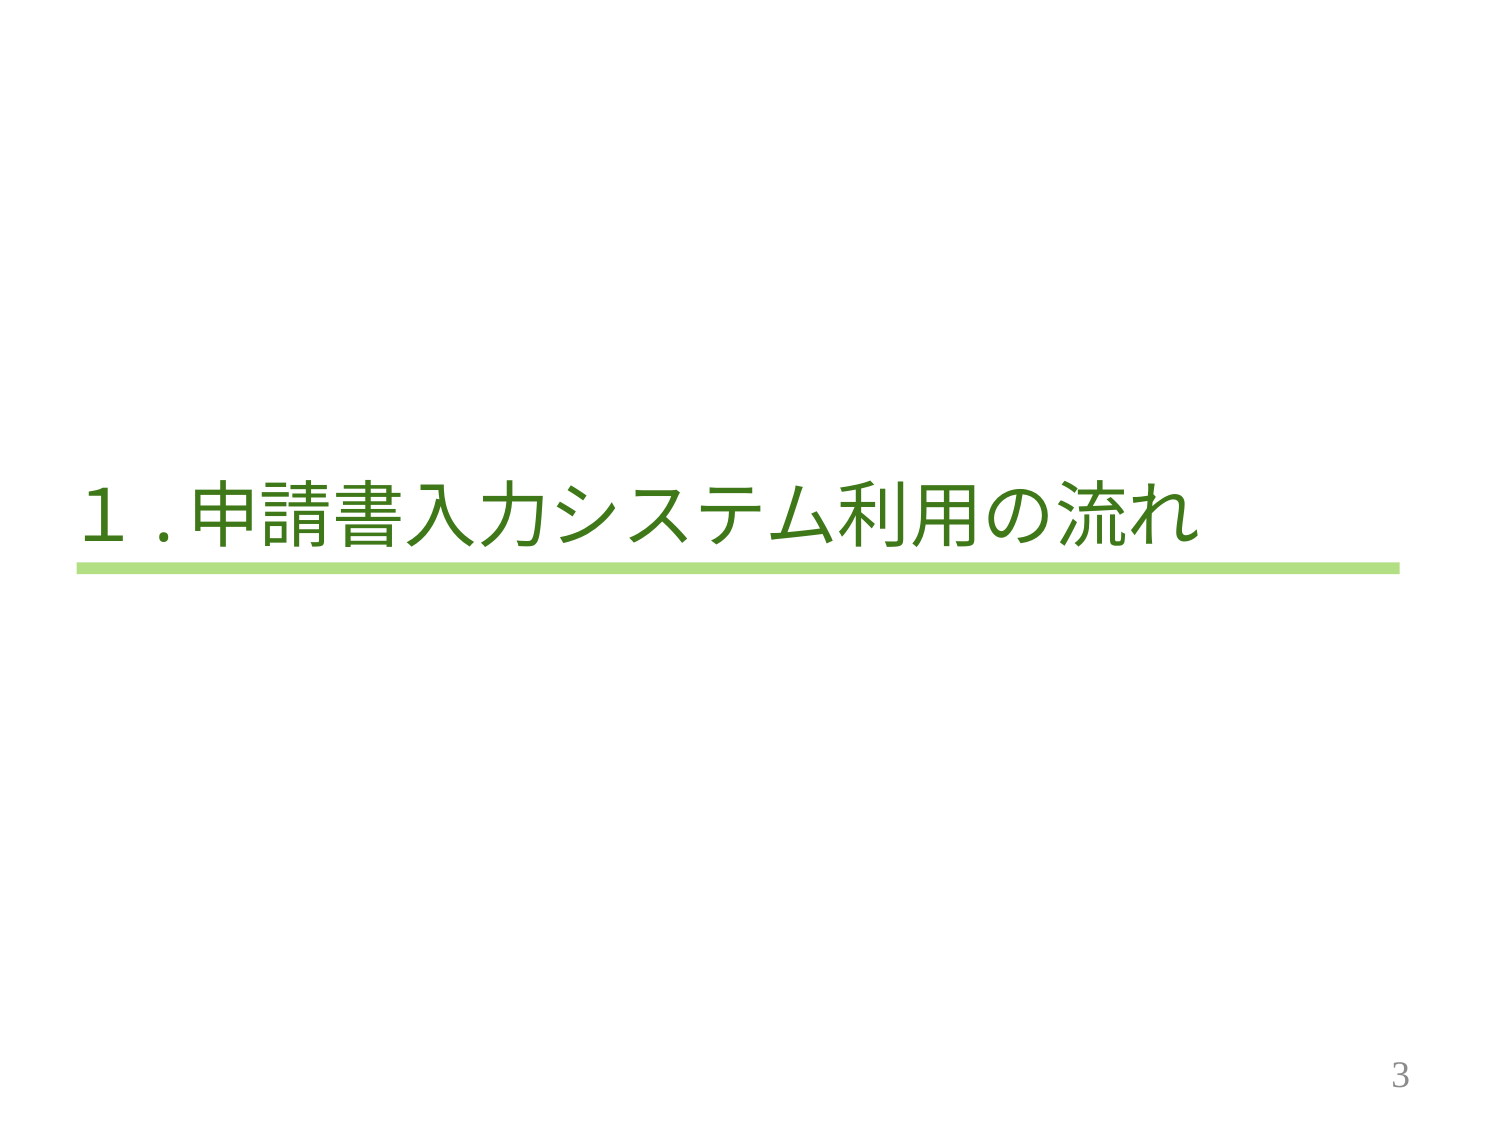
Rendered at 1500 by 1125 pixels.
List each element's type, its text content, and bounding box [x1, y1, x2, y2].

slide_number 2 [1074, 1042, 1425, 1103]
text_box [75, 560, 1402, 576]
text_box １.申請書入力システム利用の流れ [53, 461, 1447, 615]
